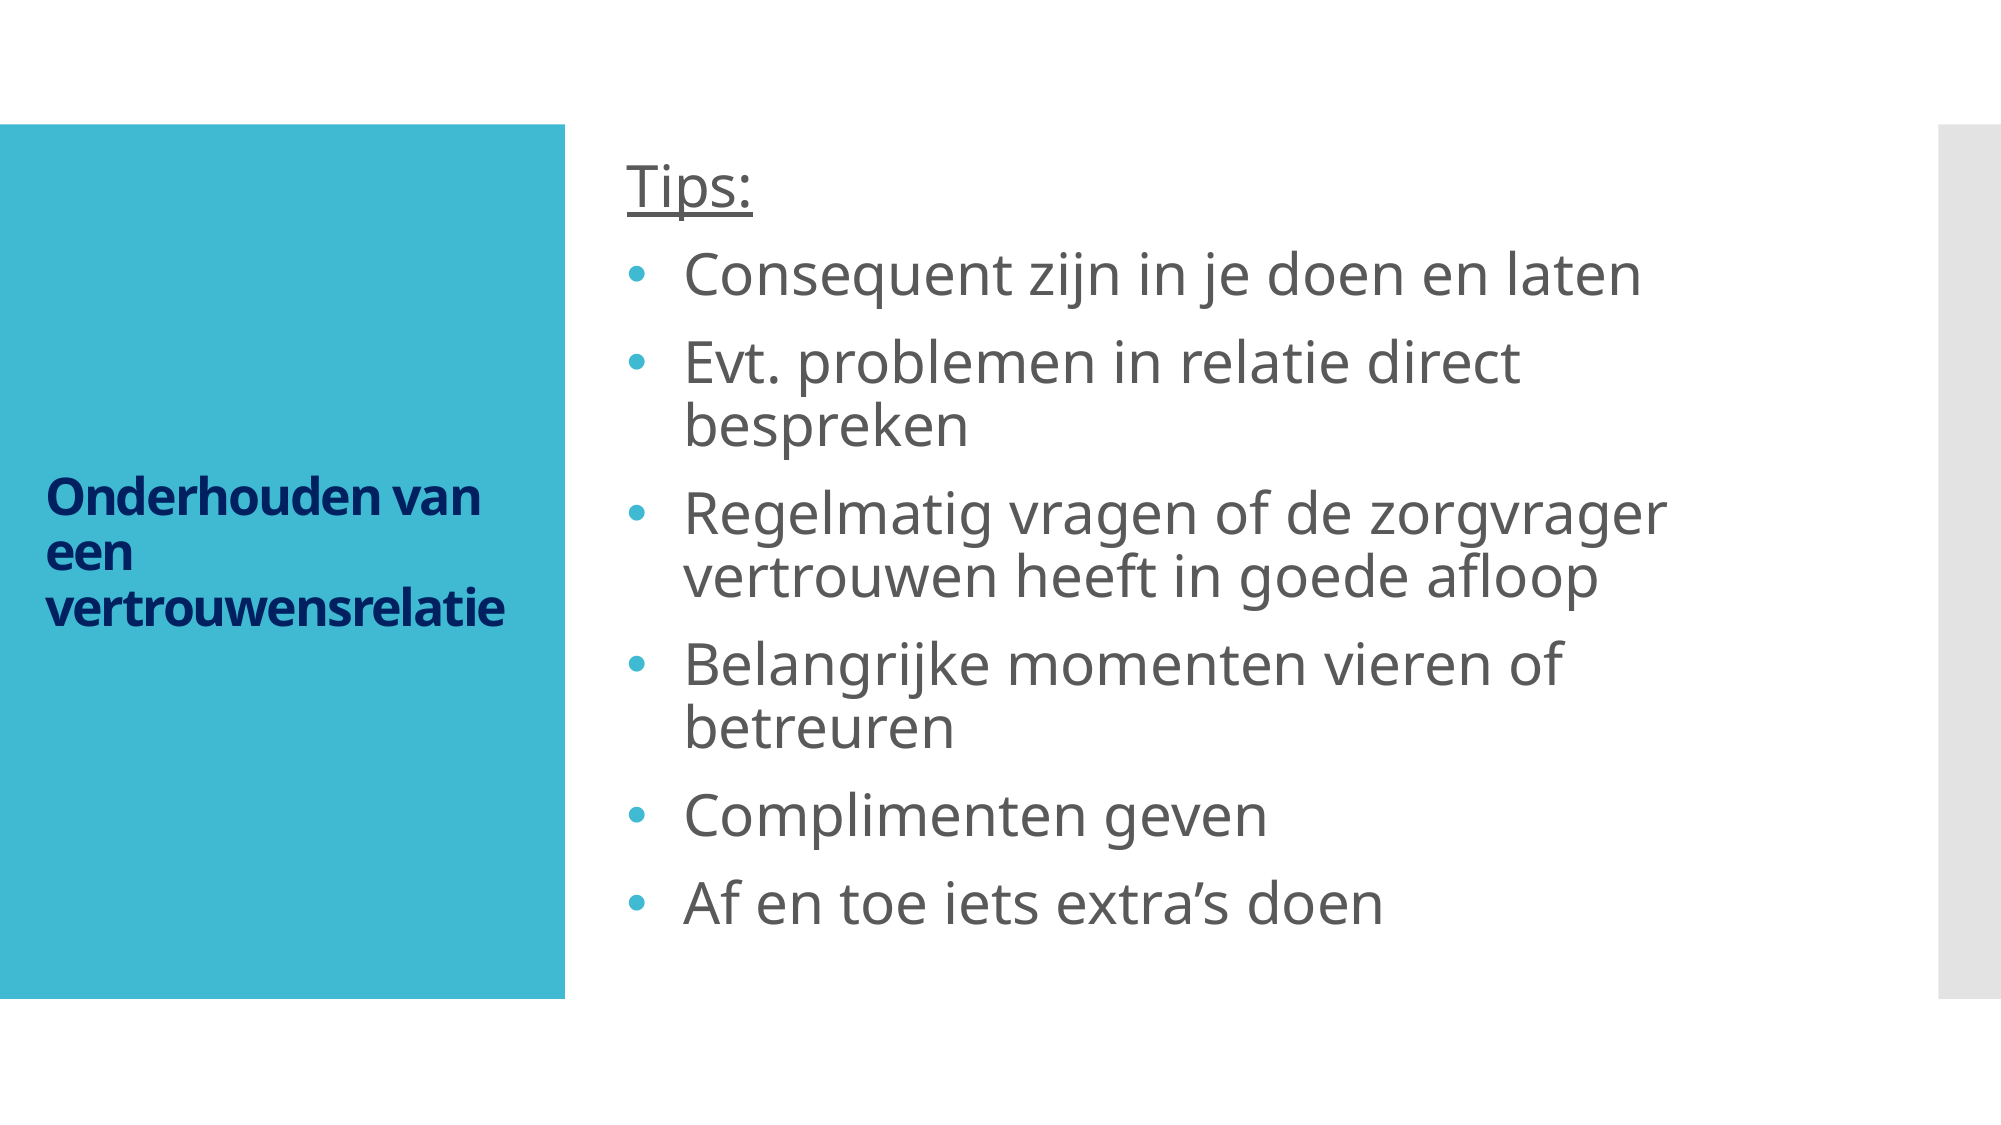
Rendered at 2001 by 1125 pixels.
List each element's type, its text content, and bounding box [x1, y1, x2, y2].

list Tips: Consequent zijn in je doen en laten Evt. problemen in relatie direct bespreken Regelmatig vragen of de zorgvrager vertrouwen heeft in goede afloop Belangrijke momenten vieren of betreuren Complimenten geven Af en toe iets extra’s doen [611, 149, 1838, 987]
title Onderhouden van een vertrouwensrelatie [30, 427, 524, 646]
